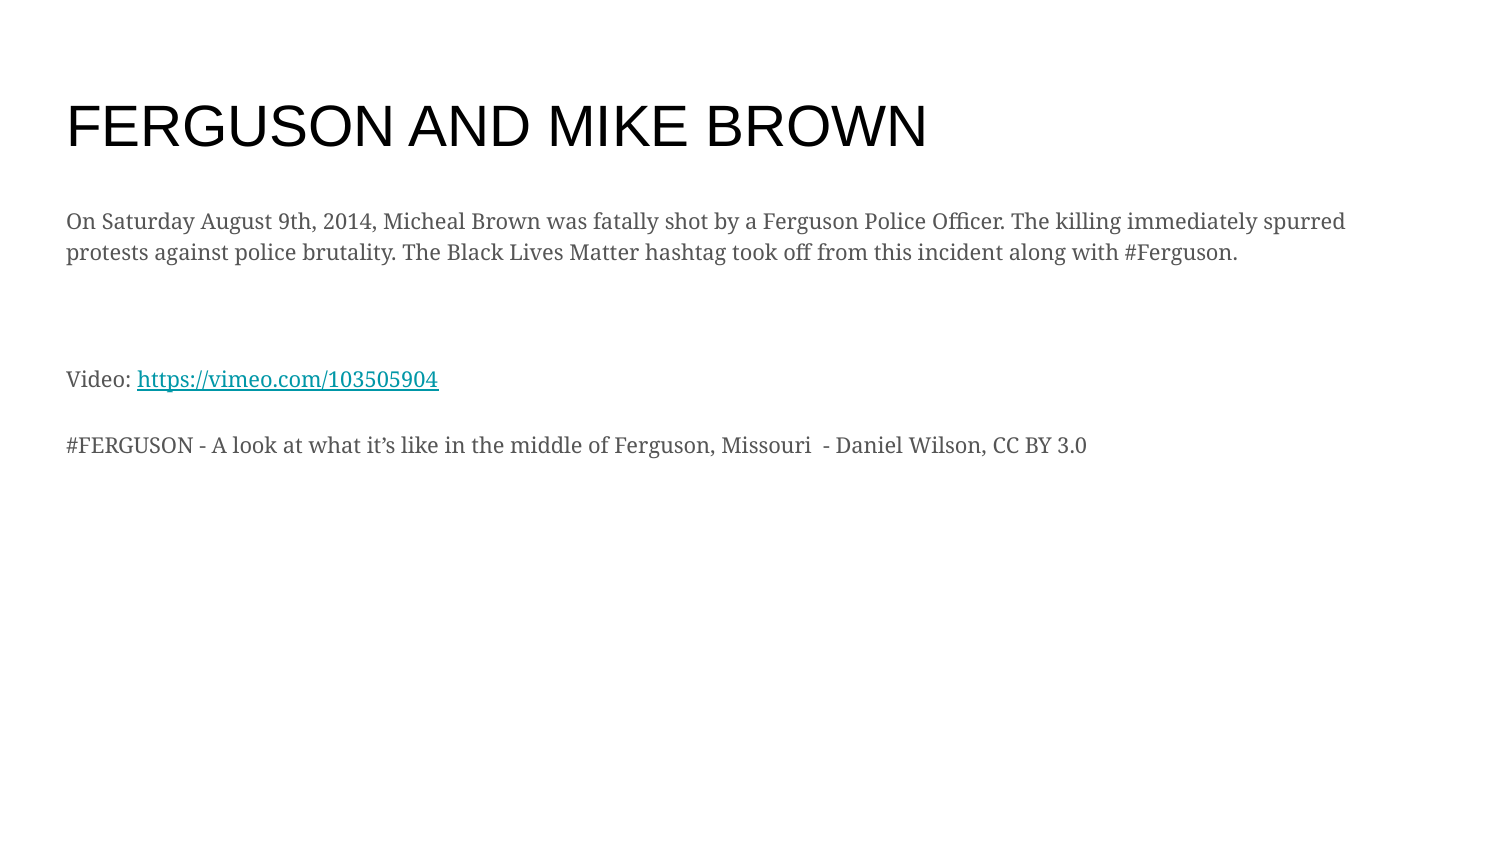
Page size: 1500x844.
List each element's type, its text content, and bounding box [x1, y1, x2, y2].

title FERGUSON AND MIKE BROWN [51, 72, 1449, 167]
list On Saturday August 9th, 2014, Micheal Brown was fatally shot by a Ferguson Police Officer. The killing immediately spurred protests against police brutality. The Black Lives Matter hashtag took off from this incident along with #Ferguson. Video: https://vimeo.com/103505904 #FERGUSON - A look at what it’s like in the middle of Ferguson, Missouri - Daniel Wilson, CC BY 3.0 [51, 189, 1449, 750]
